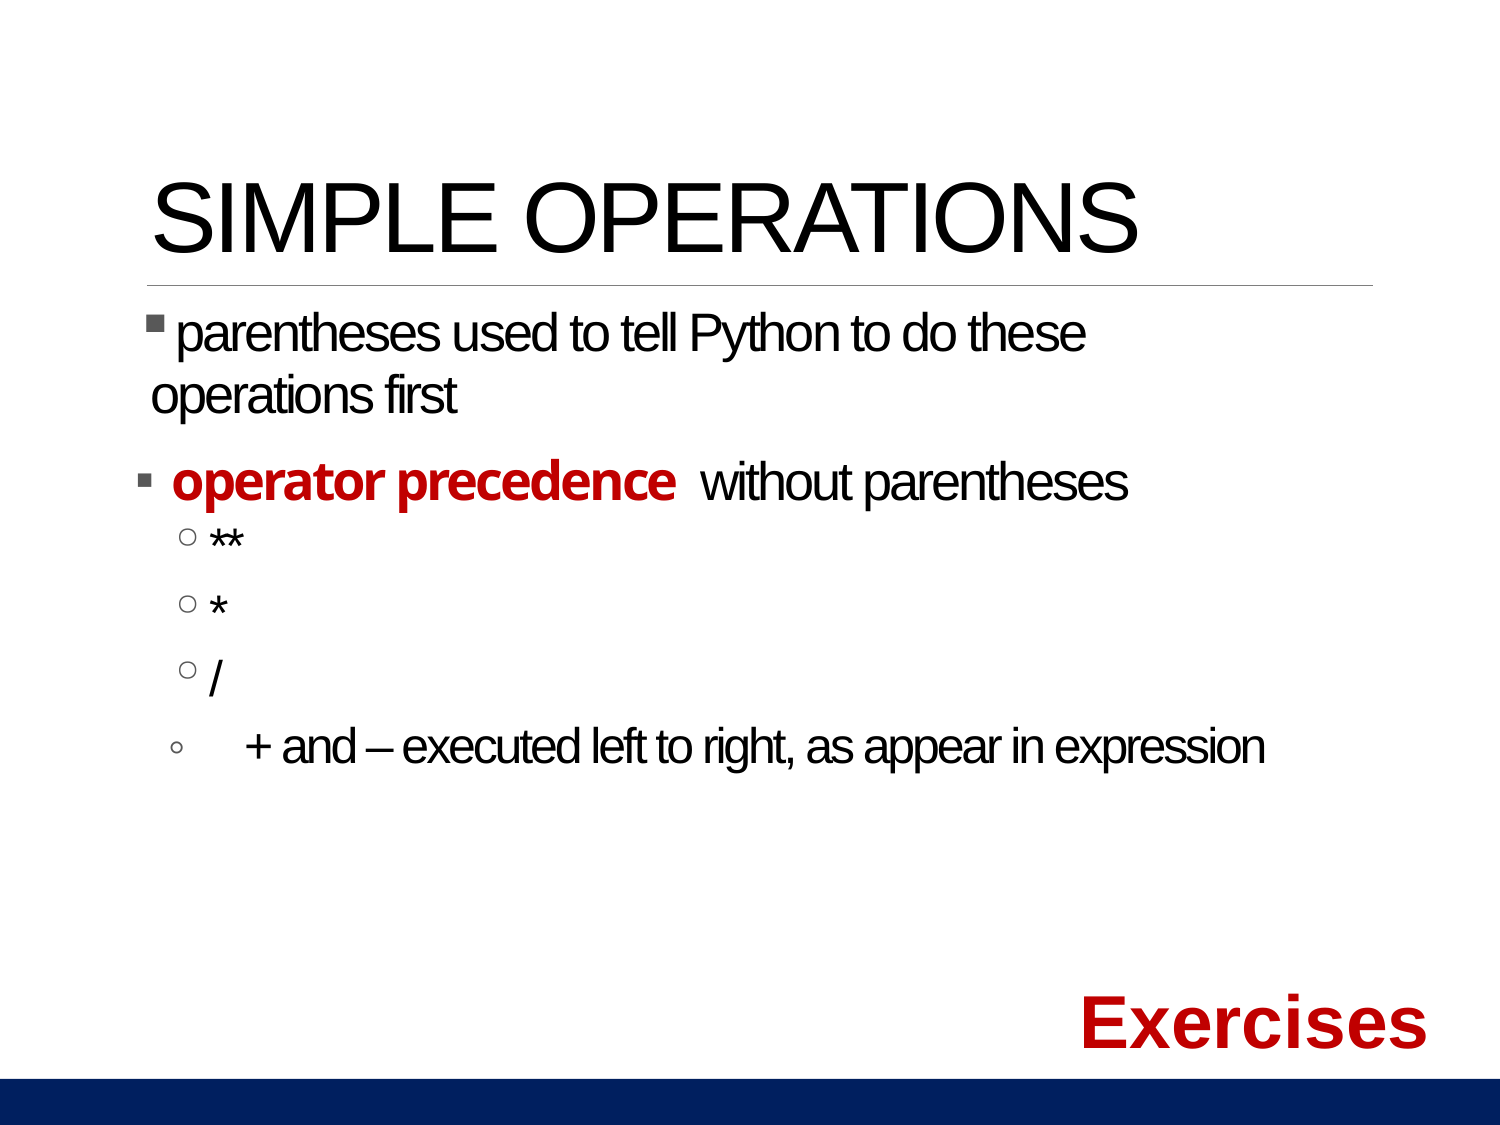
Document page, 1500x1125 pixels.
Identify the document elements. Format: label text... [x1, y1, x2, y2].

text_box Exercises [1064, 966, 1500, 1071]
title SIMPLE OPERATIONS [147, 149, 1425, 340]
text_box parentheses used to tell Python to do these operations first operator precedence without parentheses ** * / ◦ + and – executed left to right, as appear in expression [132, 298, 1294, 774]
